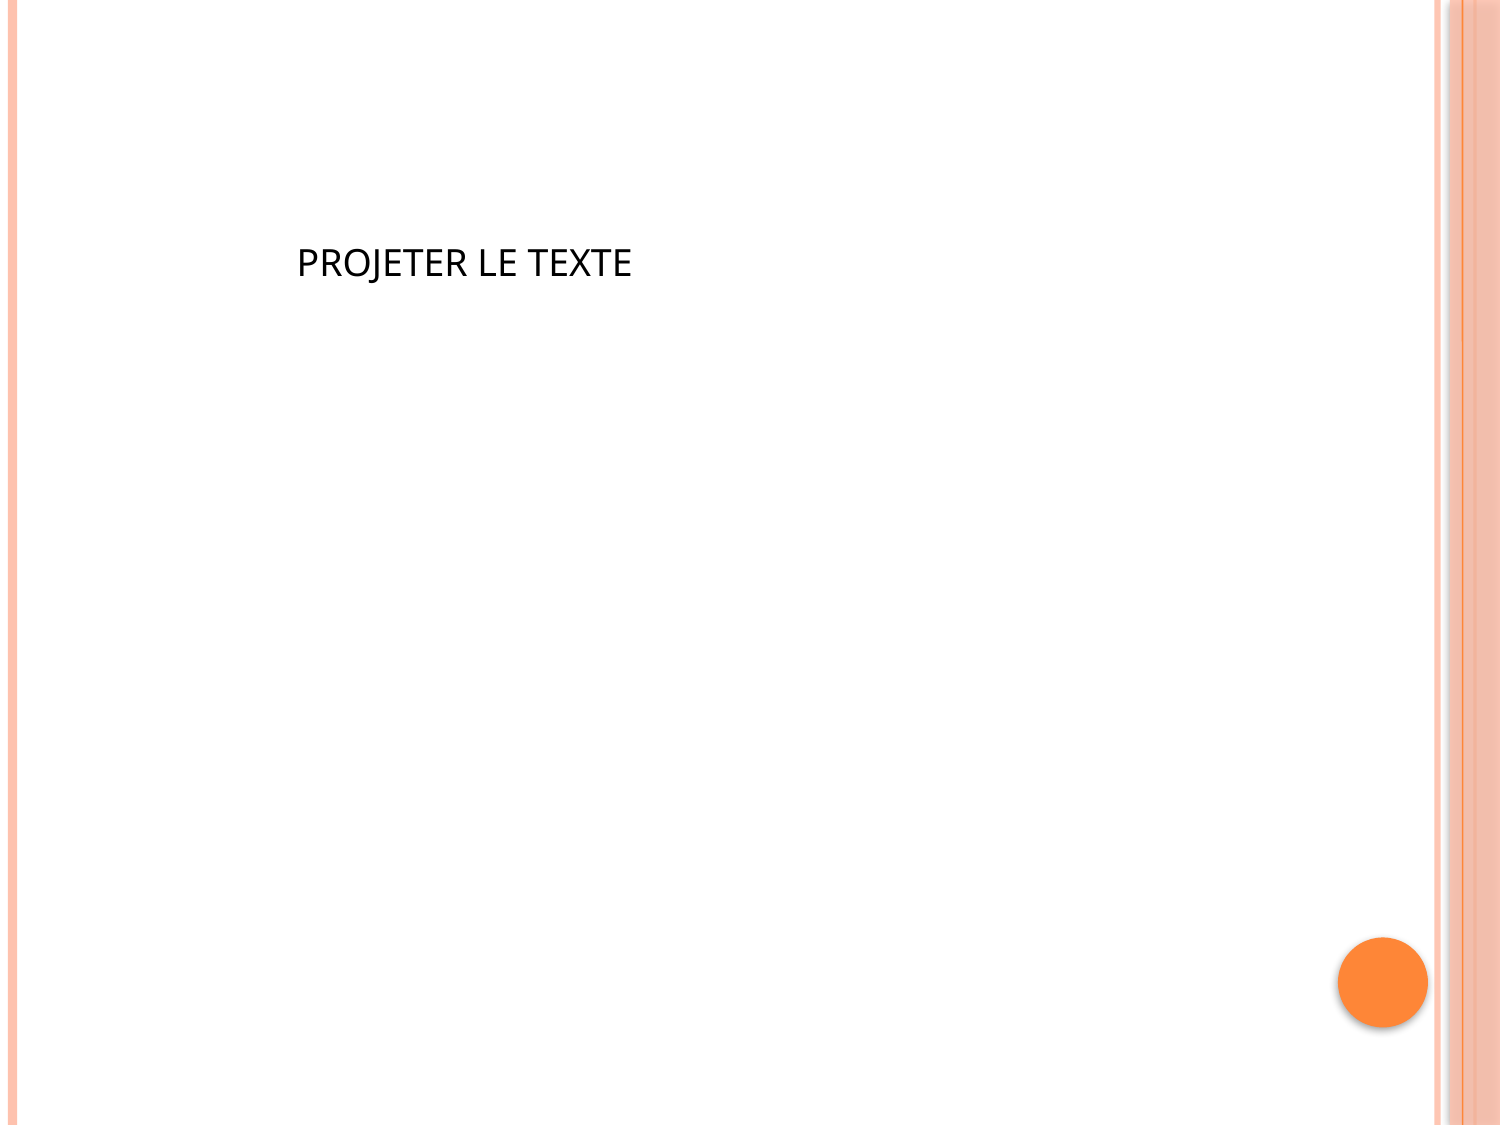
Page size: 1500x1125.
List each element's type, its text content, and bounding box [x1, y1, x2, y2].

text_box PROJETER LE TEXTE [281, 231, 648, 292]
